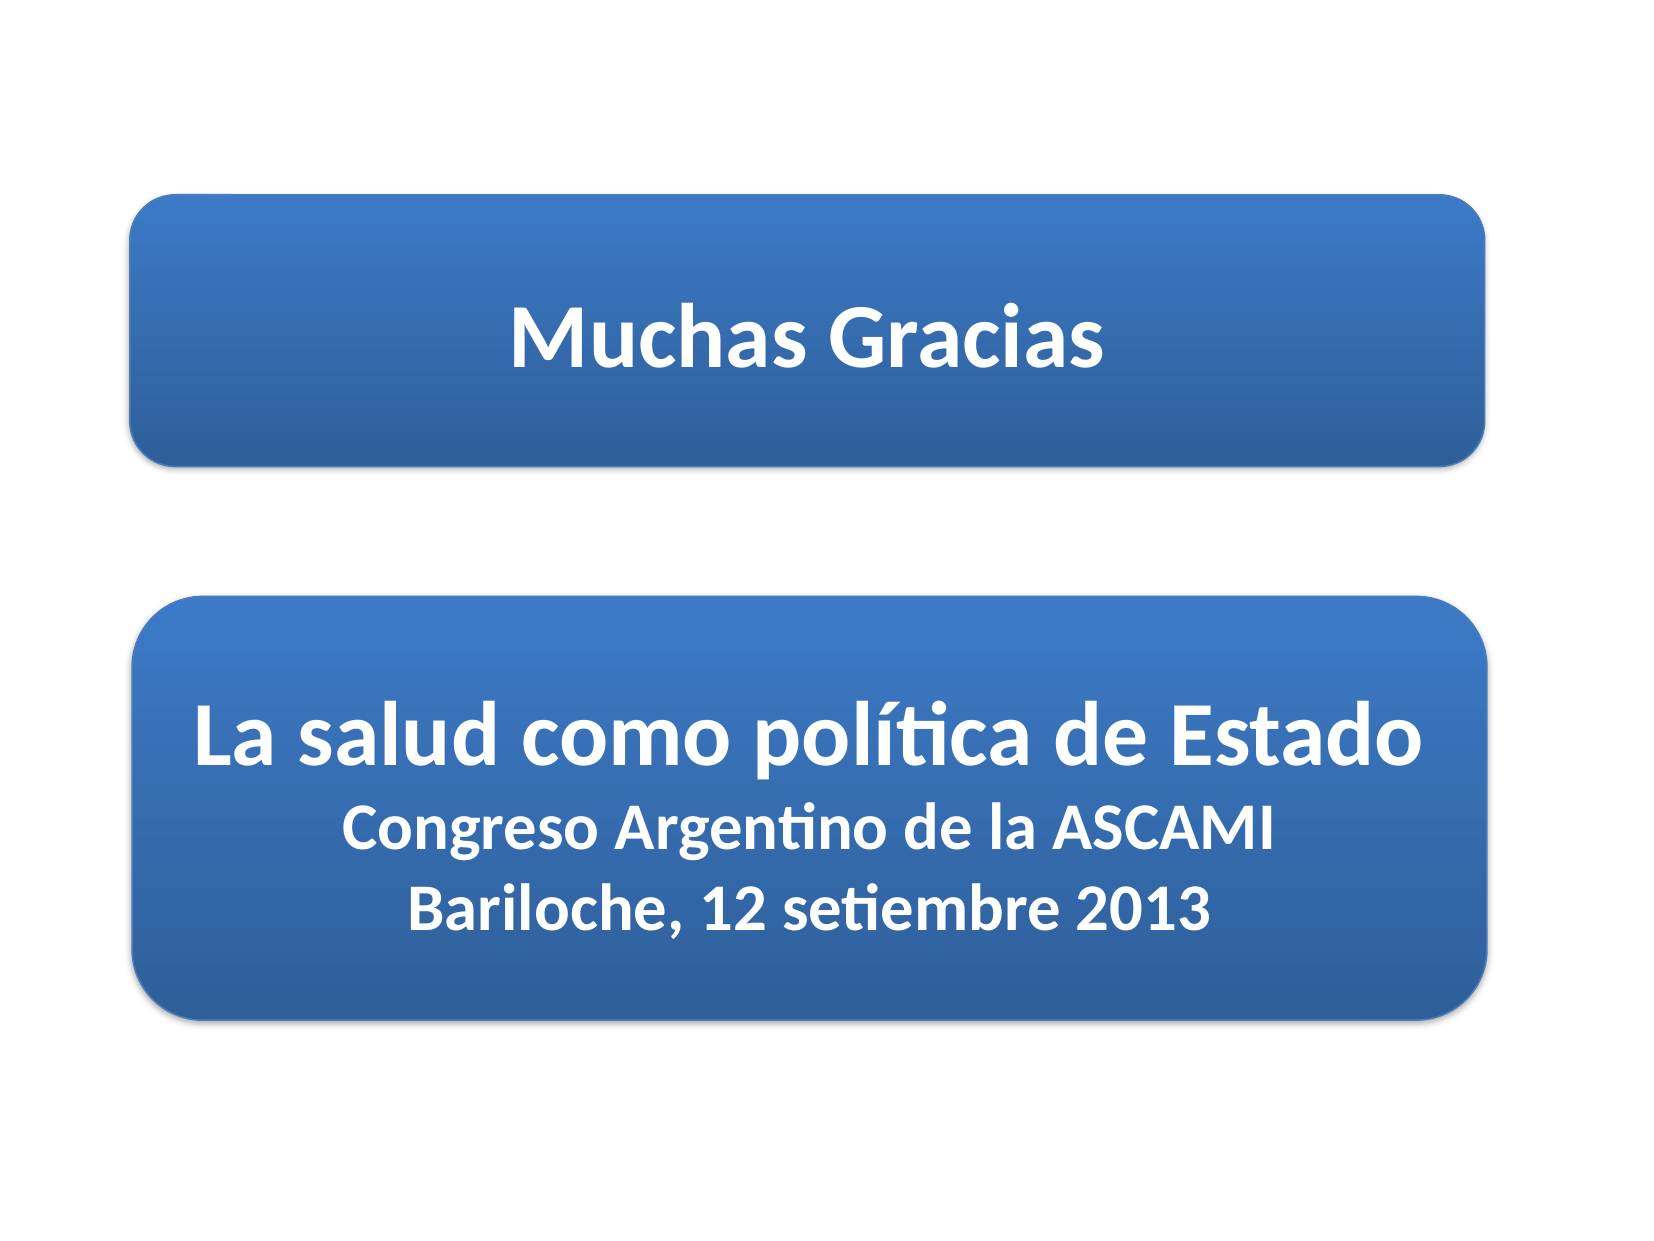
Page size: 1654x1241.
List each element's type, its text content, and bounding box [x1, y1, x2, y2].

text_box La salud como política de Estado Congreso Argentino de la ASCAMI Bariloche, 12 setiembre 2013 [131, 595, 1488, 1021]
text_box Muchas Gracias [129, 193, 1486, 468]
